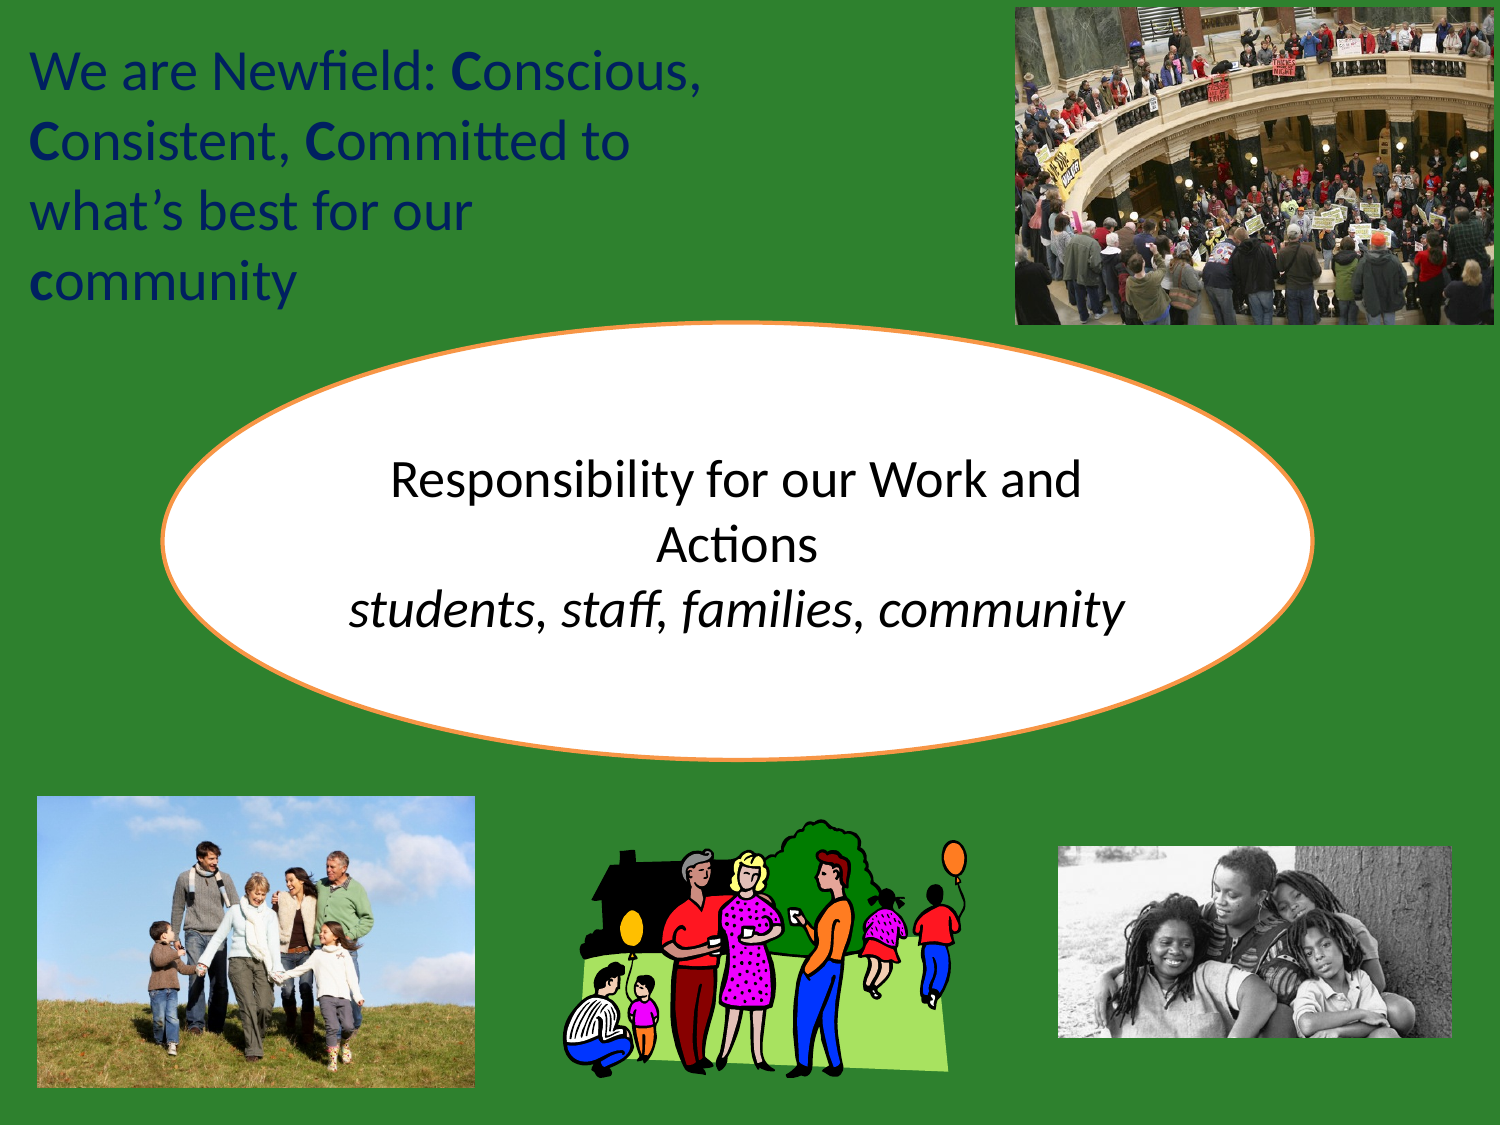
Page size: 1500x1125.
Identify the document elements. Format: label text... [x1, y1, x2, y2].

text_box Responsibility for our Work and Actions students, staff, families, community [160, 320, 1315, 763]
picture [559, 818, 971, 1082]
picture [1015, 7, 1494, 326]
picture [37, 795, 476, 1088]
text_box We are Newfield: Conscious, Consistent, Committed to what’s best for our community [14, 24, 765, 320]
picture [1058, 845, 1452, 1038]
